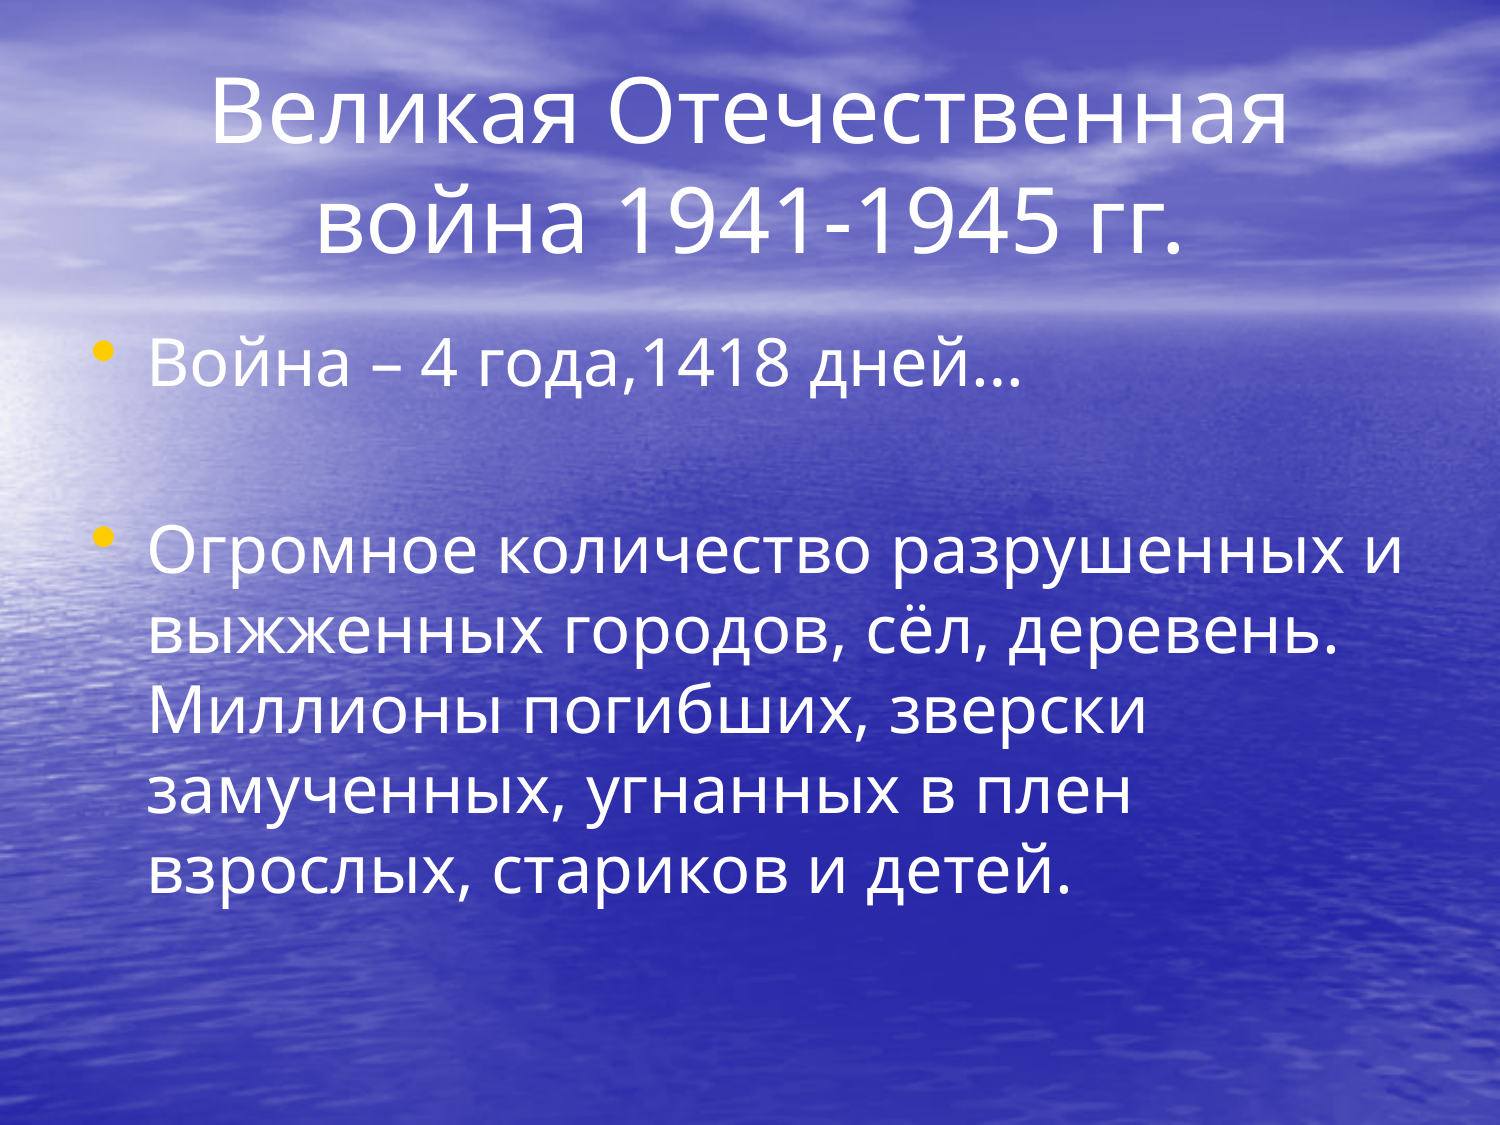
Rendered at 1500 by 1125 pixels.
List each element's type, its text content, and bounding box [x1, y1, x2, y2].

title Великая Отечественная война 1941-1945 гг. [75, 47, 1425, 275]
list Война – 4 года,1418 дней… Огромное количество разрушенных и выжженных городов, сёл, деревень. Миллионы погибших, зверски замученных, угнанных в плен взрослых, стариков и детей. [75, 312, 1425, 988]
